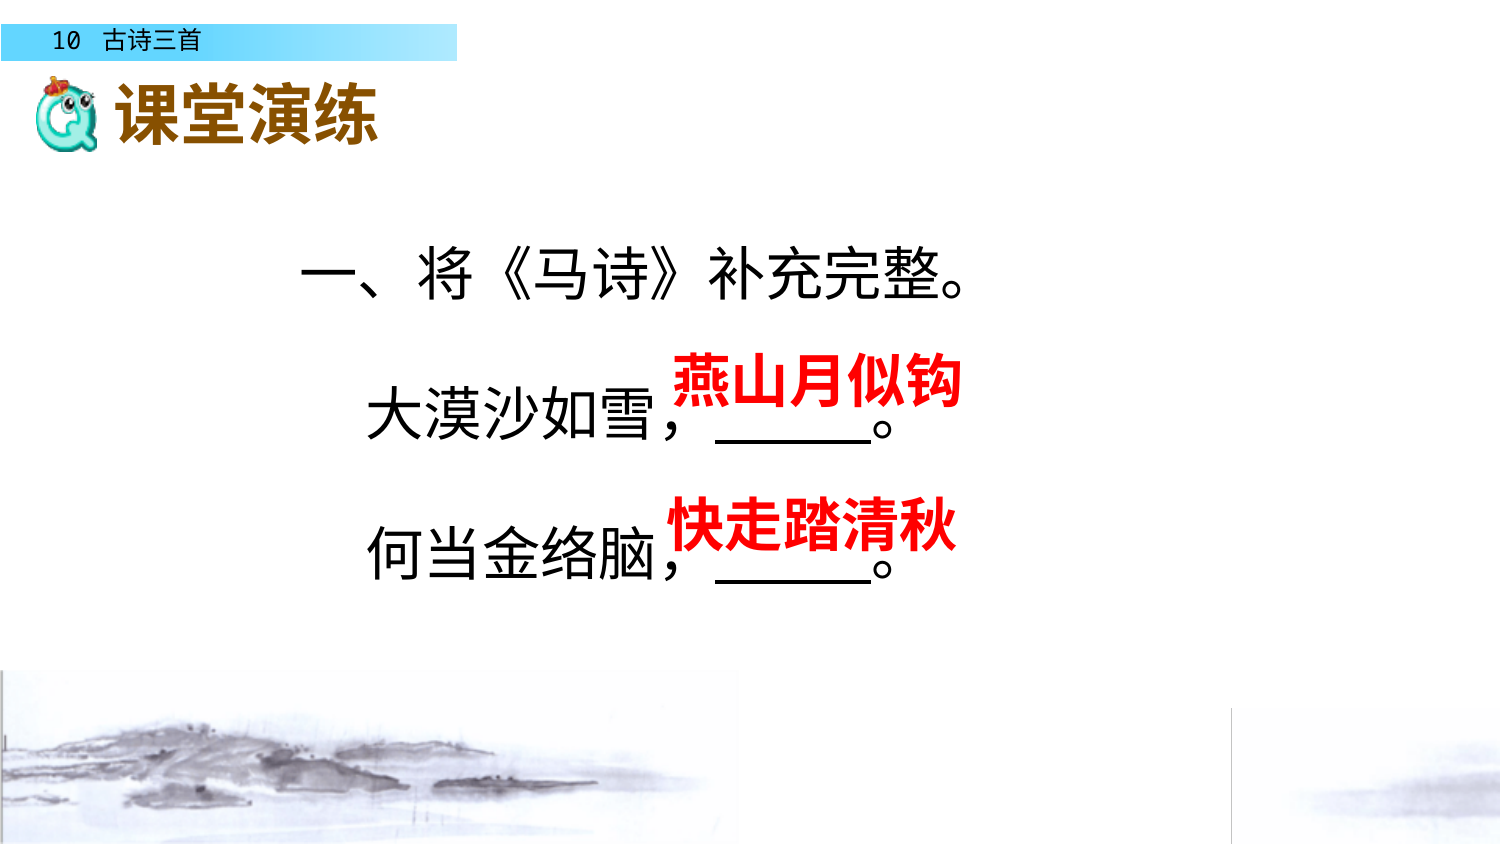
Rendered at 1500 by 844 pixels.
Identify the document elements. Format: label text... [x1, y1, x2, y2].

text_box 燕山月似钩 [657, 336, 979, 422]
picture [1230, 708, 1500, 844]
picture [0, 670, 739, 844]
text_box 一、将《马诗》补充完整。 大漠沙如雪， 。 何当金络脑， 。 [285, 160, 1014, 595]
text_box 课堂演练 [102, 67, 432, 159]
text_box 快走踏清秋 [652, 480, 973, 566]
picture [36, 75, 98, 152]
